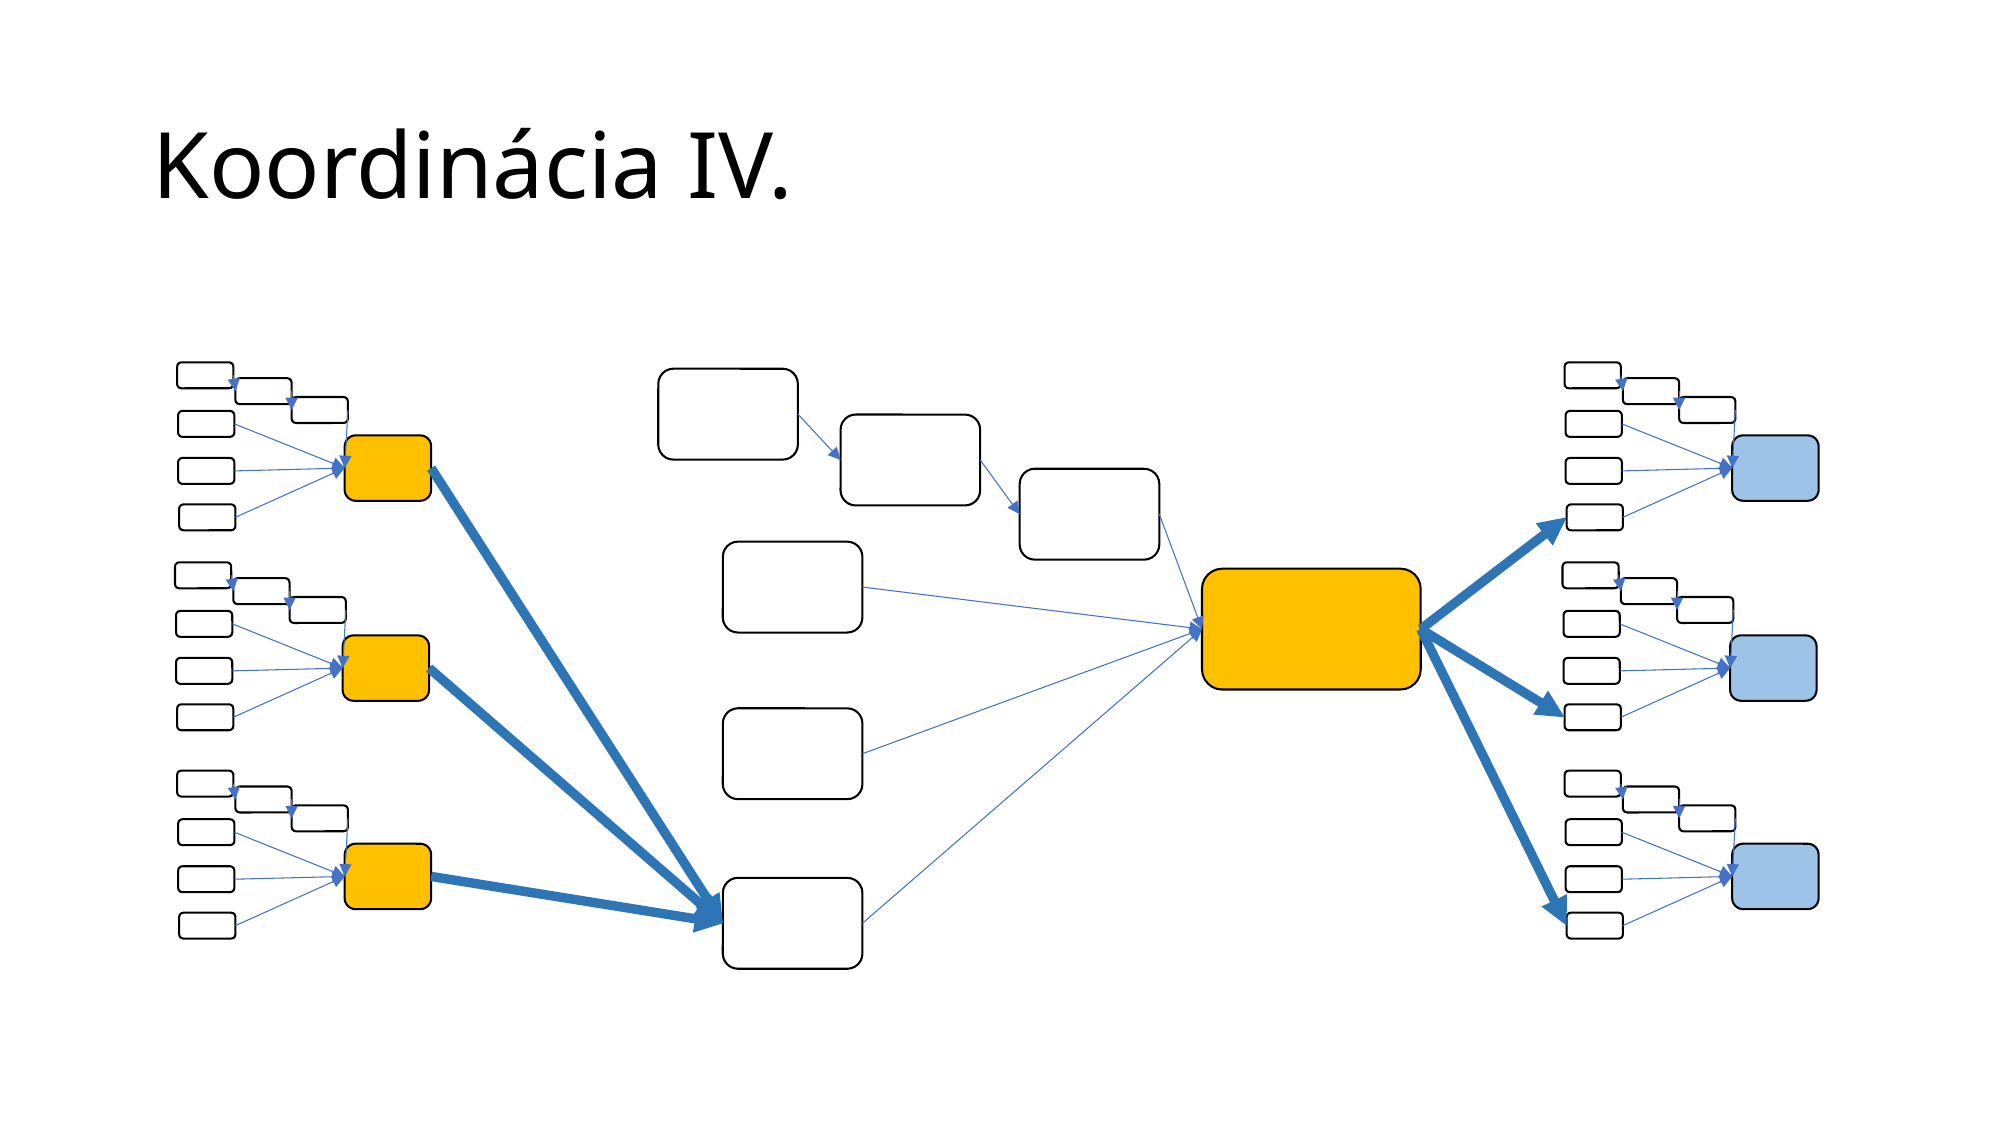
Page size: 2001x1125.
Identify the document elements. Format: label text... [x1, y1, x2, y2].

text_box [1565, 503, 1624, 532]
text_box [1563, 361, 1622, 390]
text_box [1567, 561, 1620, 590]
text_box [1731, 634, 1818, 702]
text_box [1676, 595, 1735, 623]
text_box [1567, 609, 1621, 638]
text_box [1678, 804, 1737, 832]
text_box [1564, 456, 1622, 485]
text_box [1567, 818, 1623, 847]
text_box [1732, 410, 1736, 469]
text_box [1730, 610, 1734, 669]
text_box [1732, 818, 1736, 877]
text_box [1621, 785, 1681, 814]
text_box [1621, 832, 1732, 876]
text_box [1620, 668, 1731, 718]
text_box [1619, 577, 1679, 606]
text_box [1564, 409, 1623, 438]
text_box [1567, 703, 1622, 732]
text_box [1567, 769, 1622, 798]
text_box [1567, 865, 1622, 894]
text_box [1621, 377, 1681, 406]
title Koordinácia IV. [137, 59, 1863, 278]
text_box [1567, 656, 1620, 685]
text_box [1565, 911, 1624, 940]
text_box [1678, 395, 1737, 423]
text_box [1420, 517, 1567, 629]
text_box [1622, 468, 1733, 518]
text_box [1621, 423, 1732, 468]
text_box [429, 368, 1421, 969]
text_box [1622, 876, 1733, 926]
text_box [1733, 434, 1820, 502]
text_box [1619, 623, 1730, 668]
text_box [174, 362, 432, 939]
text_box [1420, 629, 1567, 926]
text_box [1733, 842, 1820, 911]
